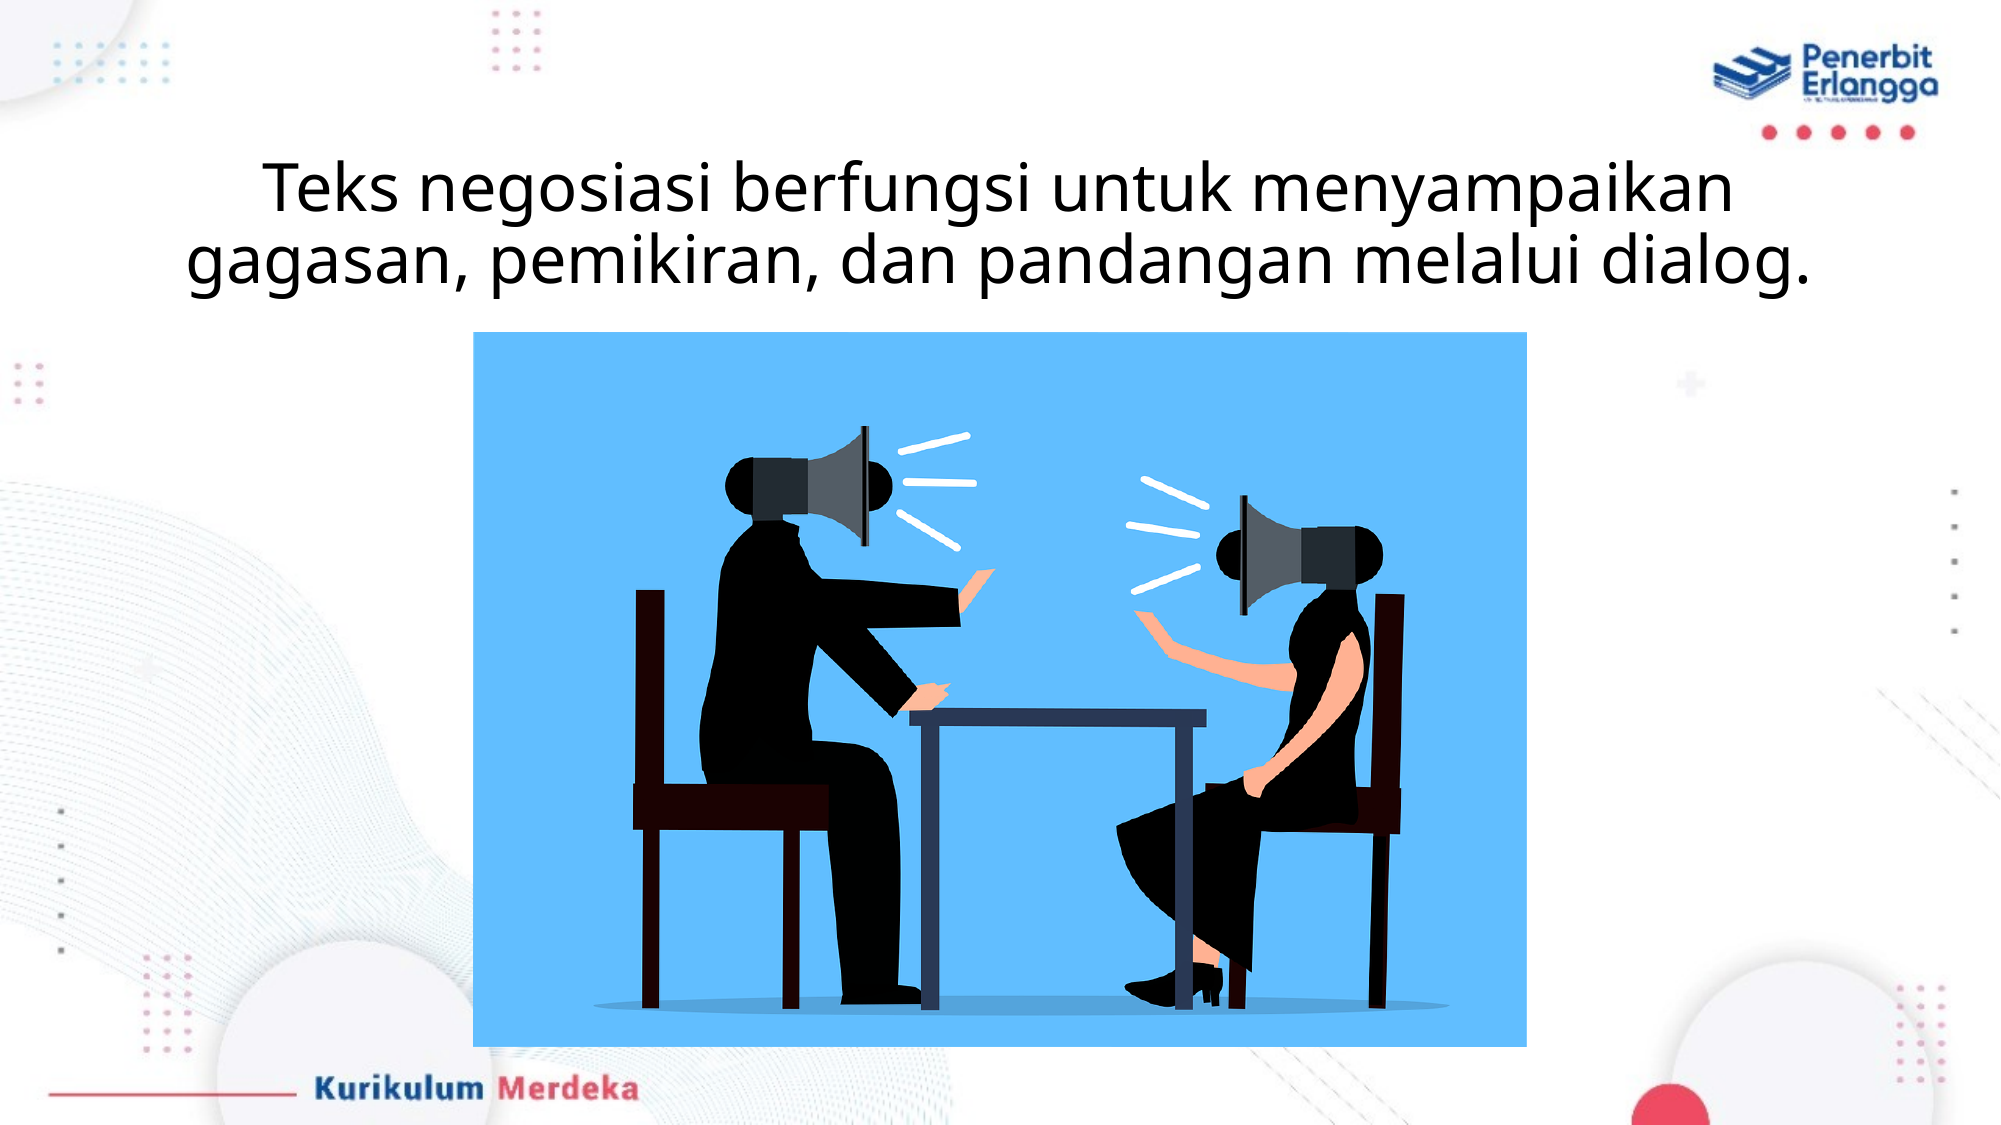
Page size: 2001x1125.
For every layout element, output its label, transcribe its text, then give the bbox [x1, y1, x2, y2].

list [473, 332, 1527, 1047]
title Teks negosiasi berfungsi untuk menyampaikan gagasan, pemikiran, dan pandangan melalui dialog. [137, 116, 1863, 335]
picture [0, 0, 2001, 1125]
